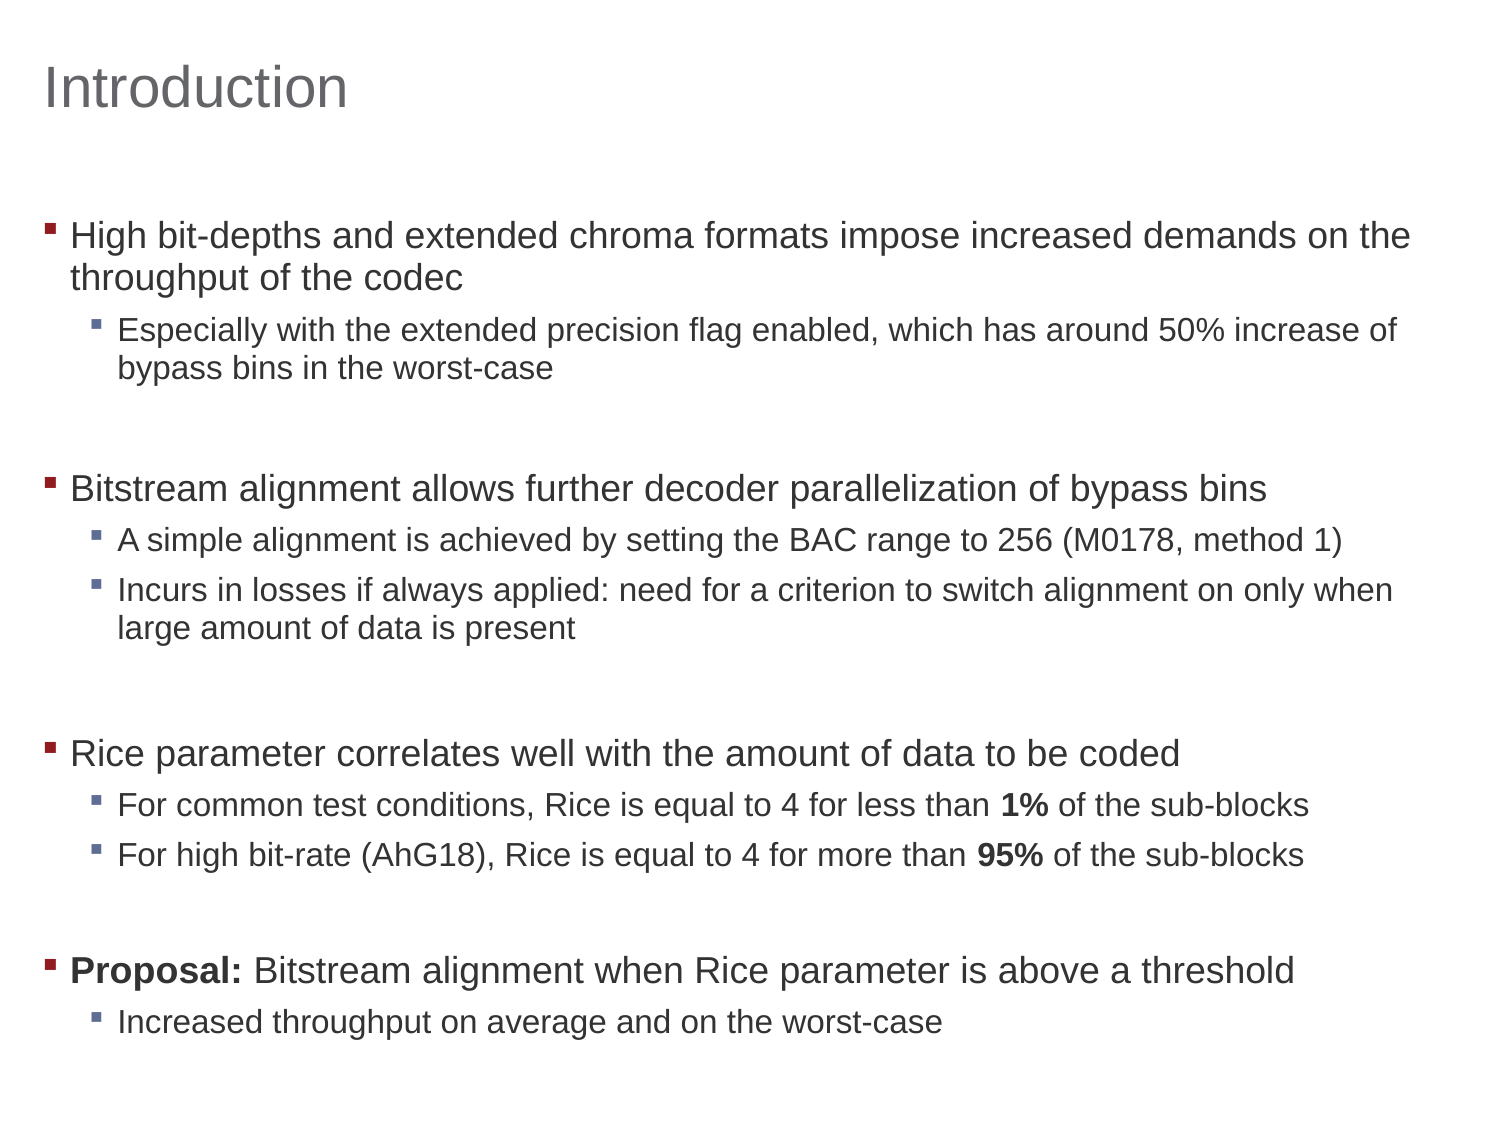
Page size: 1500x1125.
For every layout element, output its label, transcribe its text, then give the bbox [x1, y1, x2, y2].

list High bit-depths and extended chroma formats impose increased demands on the throughput of the codec Especially with the extended precision flag enabled, which has around 50% increase of bypass bins in the worst-case Bitstream alignment allows further decoder parallelization of bypass bins A simple alignment is achieved by setting the BAC range to 256 (M0178, method 1) Incurs in losses if always applied: need for a criterion to switch alignment on only when large amount of data is present Rice parameter correlates well with the amount of data to be coded For common test conditions, Rice is equal to 4 for less than 1% of the sub-blocks For high bit-rate (AhG18), Rice is equal to 4 for more than 95% of the sub-blocks Proposal: Bitstream alignment when Rice parameter is above a threshold Increased throughput on average and on the worst-case [26, 148, 1457, 1125]
title Introduction [28, 44, 1462, 138]
